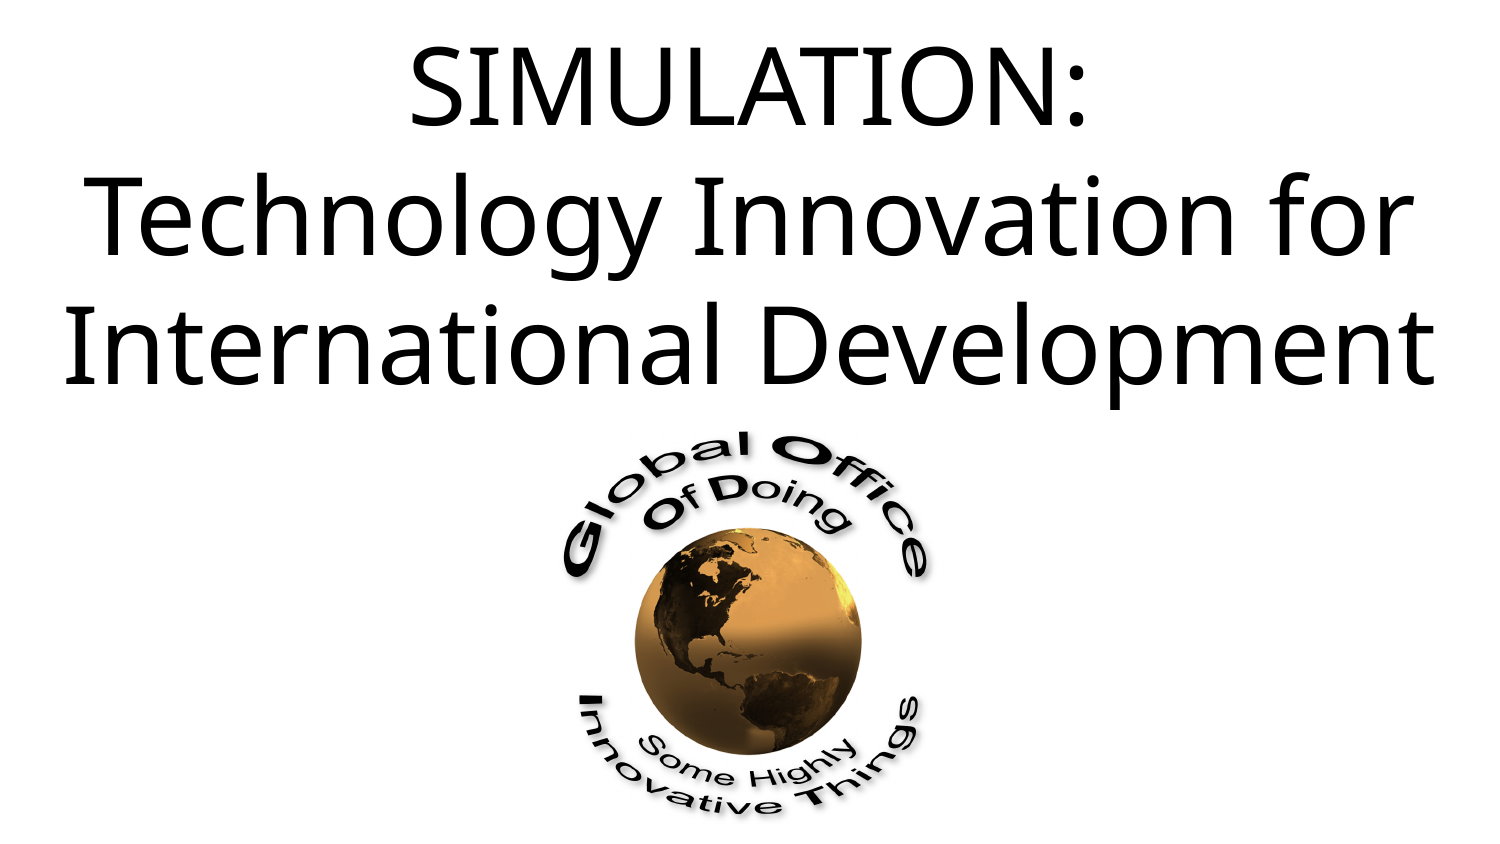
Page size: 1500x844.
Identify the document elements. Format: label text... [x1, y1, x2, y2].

picture [556, 421, 944, 824]
title SIMULATION: Technology Innovation for International Development [0, 85, 1500, 422]
